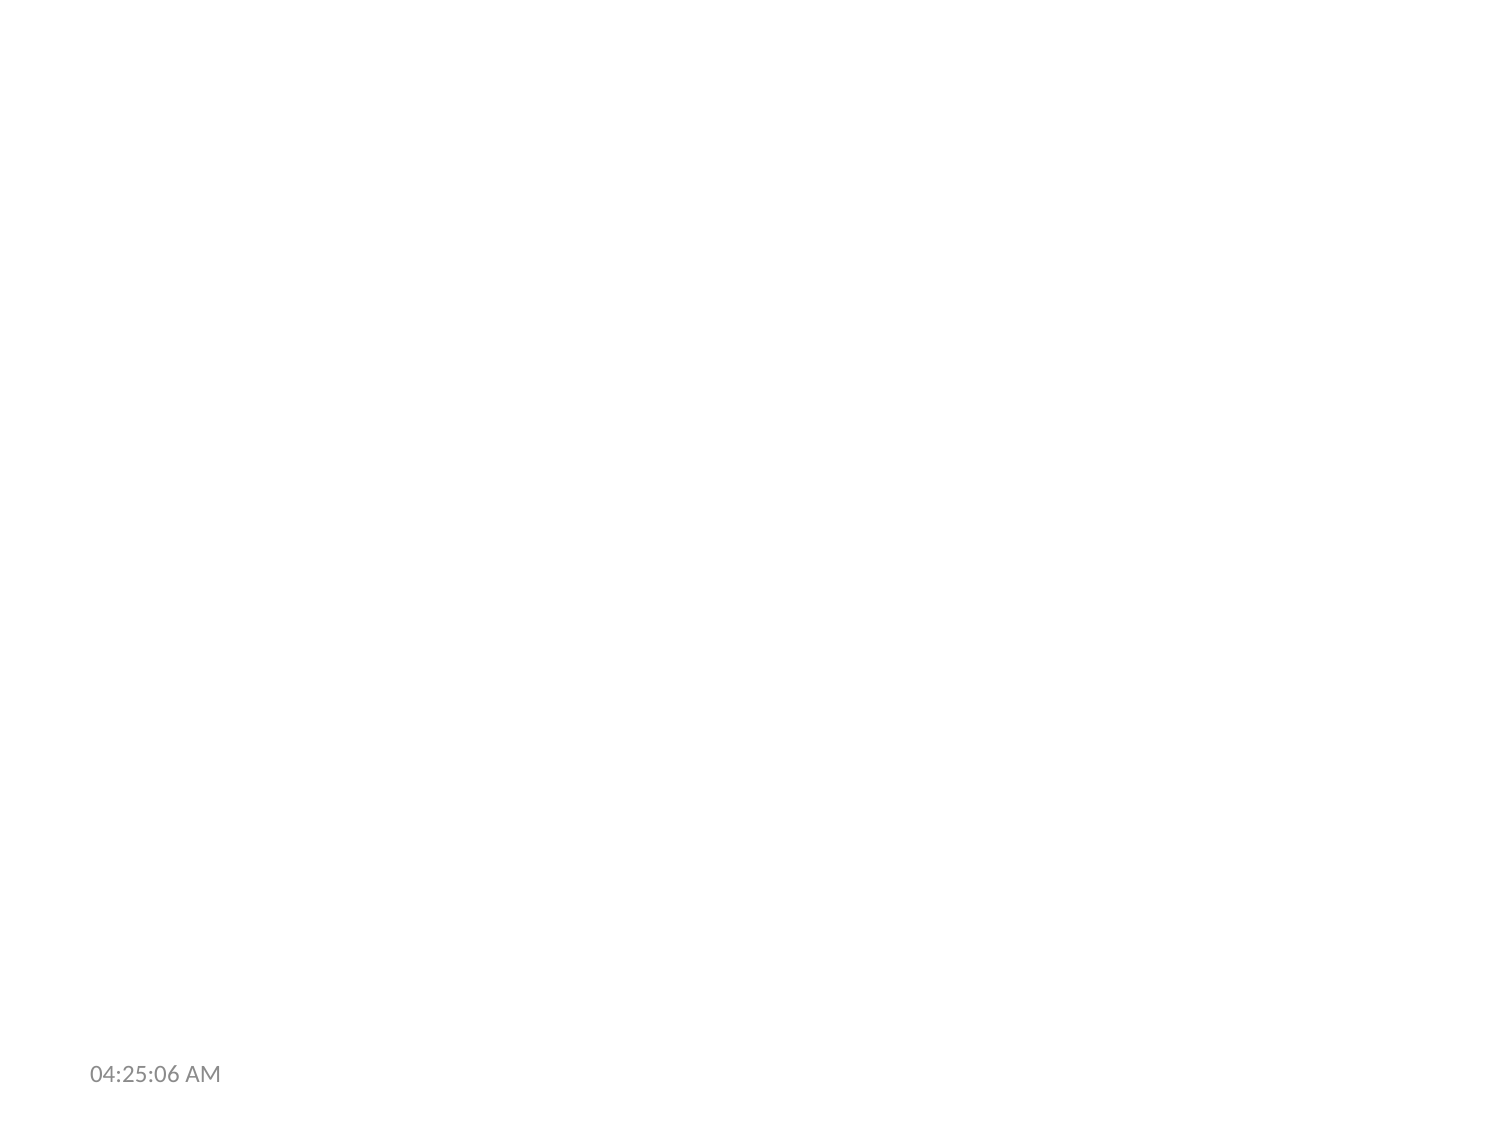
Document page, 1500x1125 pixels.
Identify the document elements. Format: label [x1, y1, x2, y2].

slide_number [75, 1042, 425, 1103]
